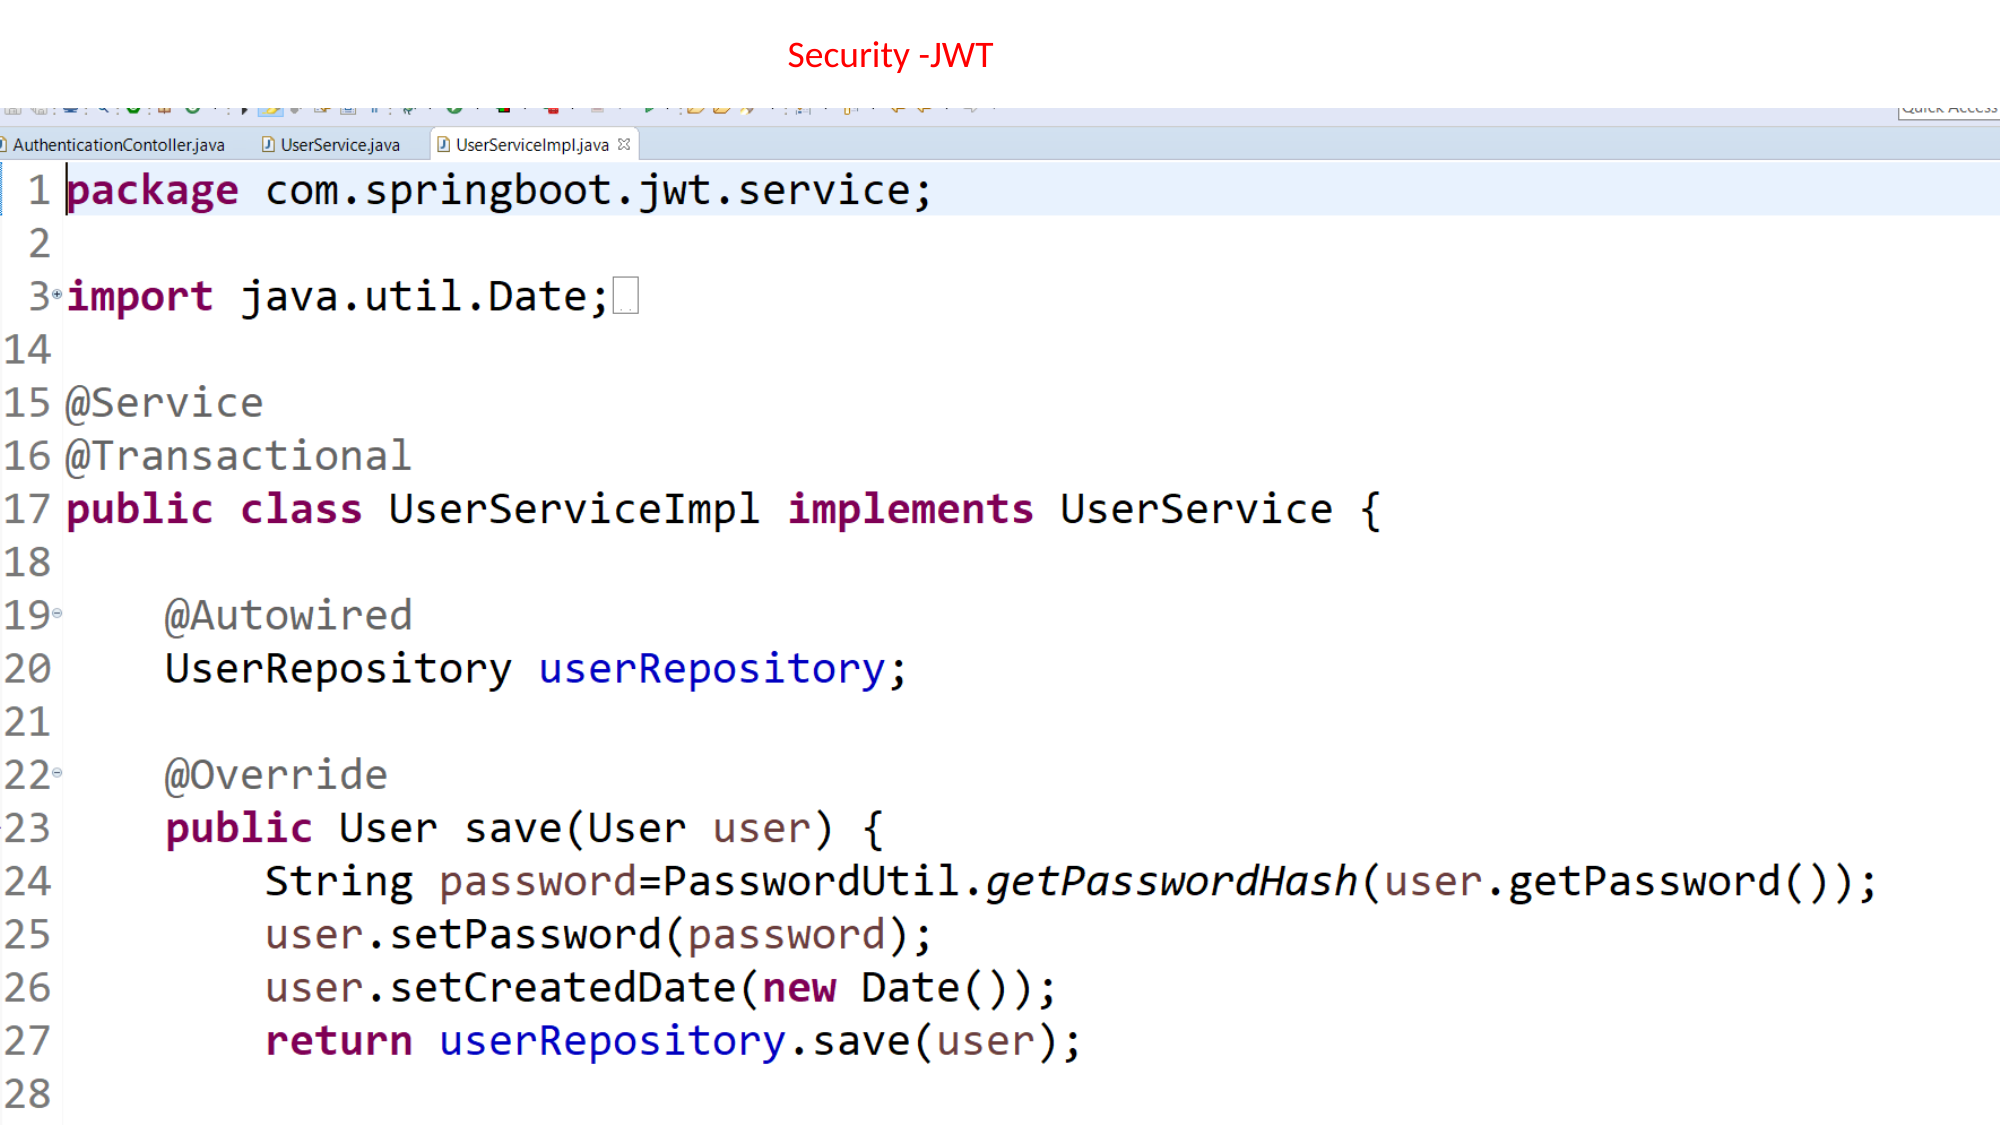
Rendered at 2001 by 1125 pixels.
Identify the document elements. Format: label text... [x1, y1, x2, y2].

picture [0, 108, 2000, 1125]
text_box Security -JWT [368, 16, 1413, 88]
